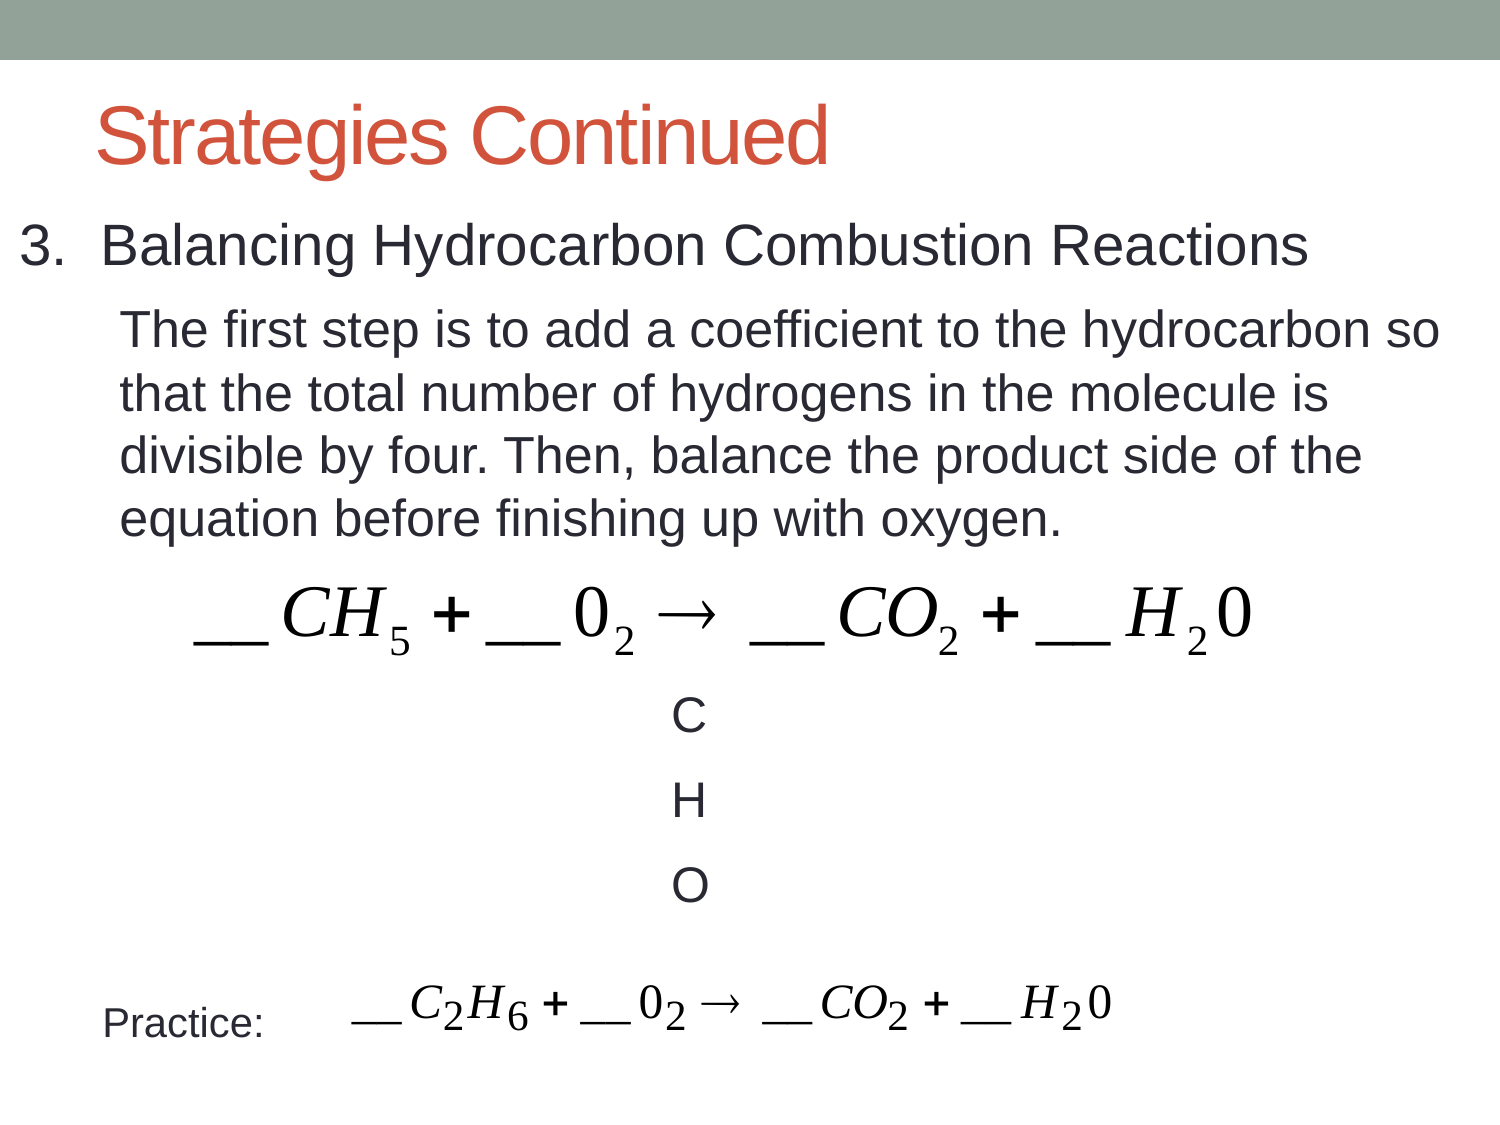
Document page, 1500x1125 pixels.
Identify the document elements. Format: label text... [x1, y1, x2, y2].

text_box C H O [656, 681, 732, 920]
list 3. Balancing Hydrocarbon Combustion Reactions The first step is to add a coefficient to the hydrocarbon so that the total number of hydrogens in the molecule is divisible by four. Then, balance the product side of the equation before finishing up with oxygen. [4, 200, 1500, 675]
title Strategies Continued [79, 50, 1430, 200]
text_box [180, 562, 1269, 674]
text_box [87, 962, 1124, 1055]
